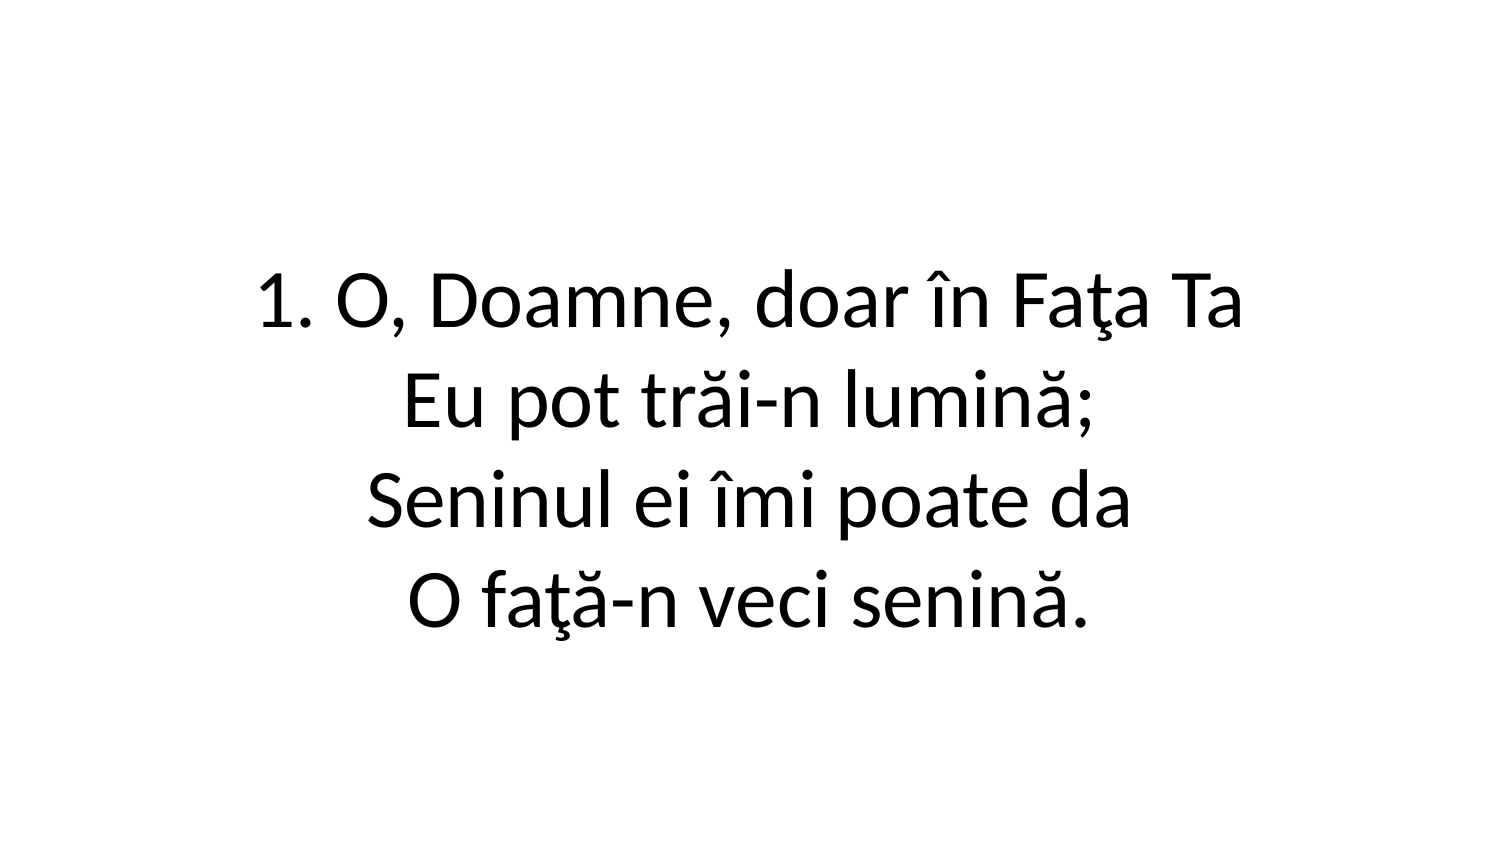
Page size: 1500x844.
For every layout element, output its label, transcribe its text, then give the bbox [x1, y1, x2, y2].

text_box 1. O, Doamne, doar în Faţa Ta Eu pot trăi-n lumină; Seninul ei îmi poate da O faţă-n veci senină. [238, 192, 1262, 652]
